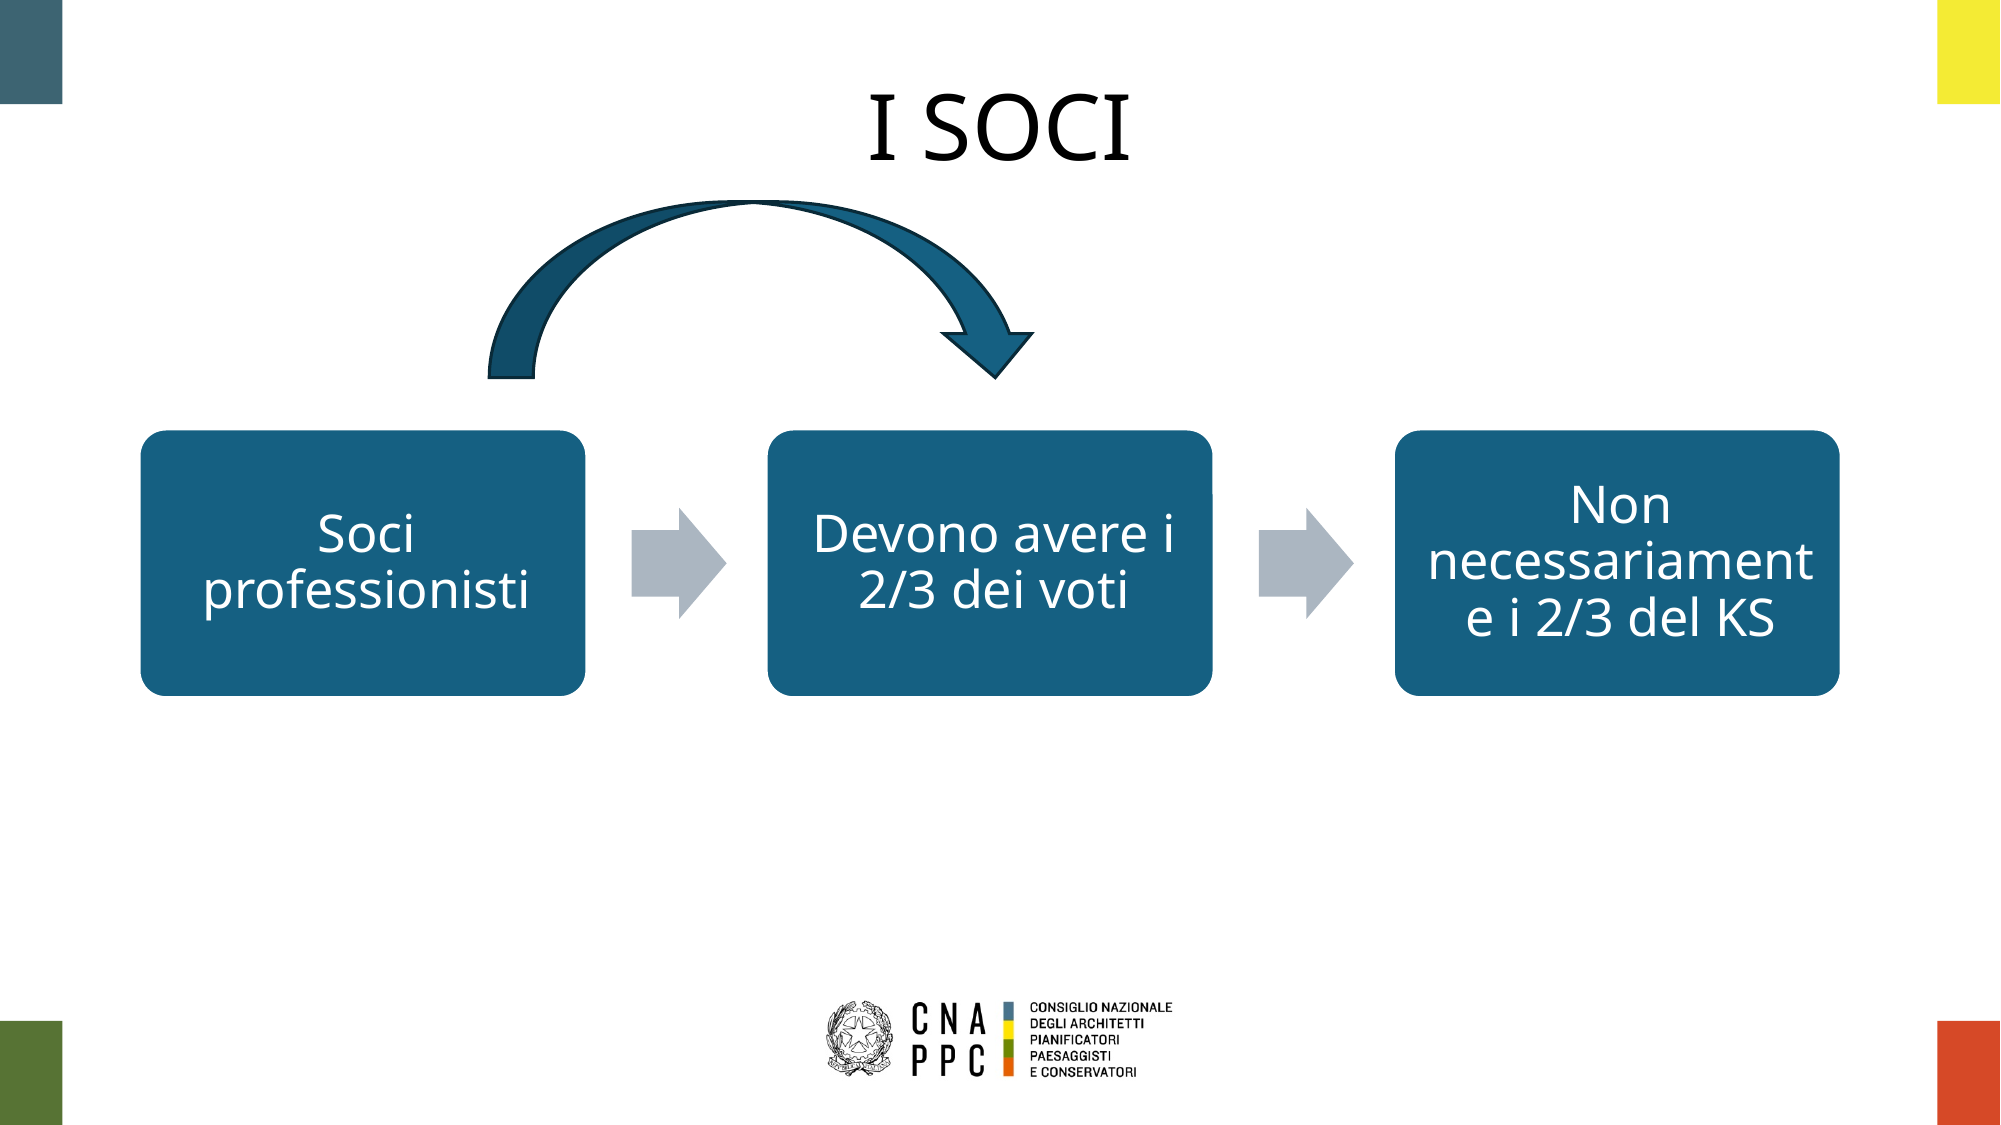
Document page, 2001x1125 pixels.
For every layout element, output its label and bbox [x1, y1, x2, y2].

text_box [0, 0, 2000, 1125]
